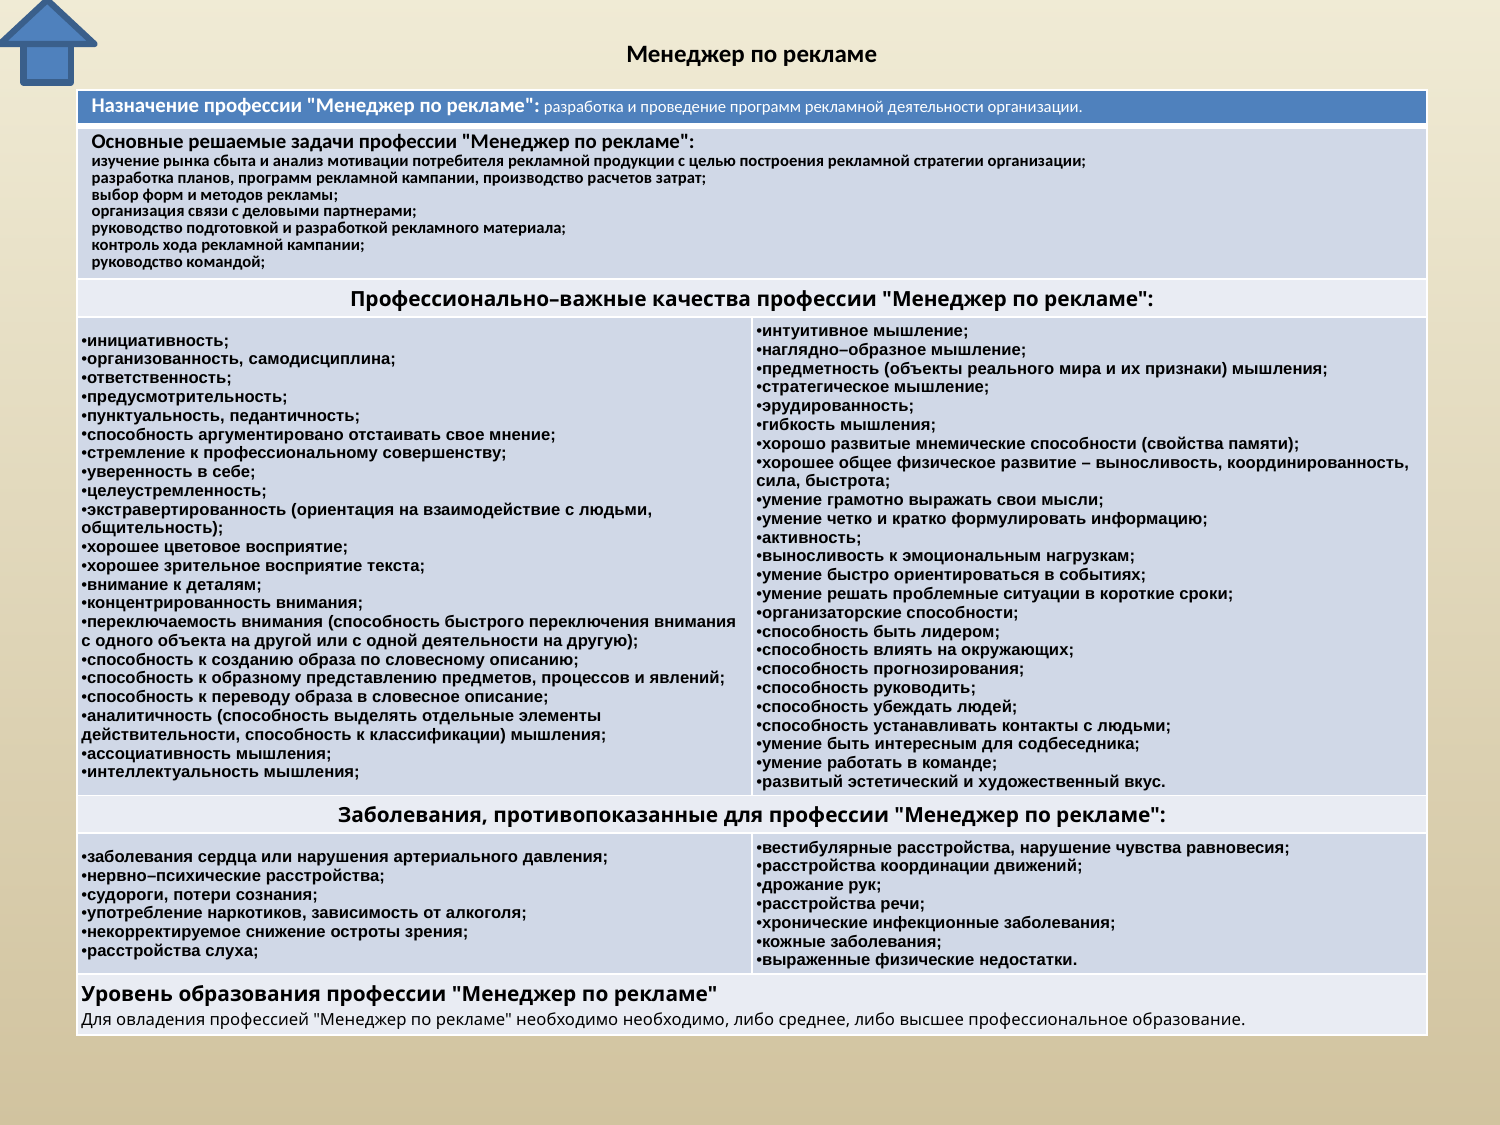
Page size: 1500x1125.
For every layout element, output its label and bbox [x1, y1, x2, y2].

text_box [0, 0, 94, 82]
table_cell [753, 318, 1426, 795]
table_cell [78, 975, 1426, 1034]
table_cell [78, 796, 1426, 832]
title [76, 0, 1427, 89]
table_cell [78, 129, 1426, 278]
table_cell [78, 318, 751, 795]
table_header [78, 91, 1426, 123]
table_cell [78, 834, 751, 973]
table_cell [753, 834, 1426, 973]
table_cell [78, 280, 1426, 316]
